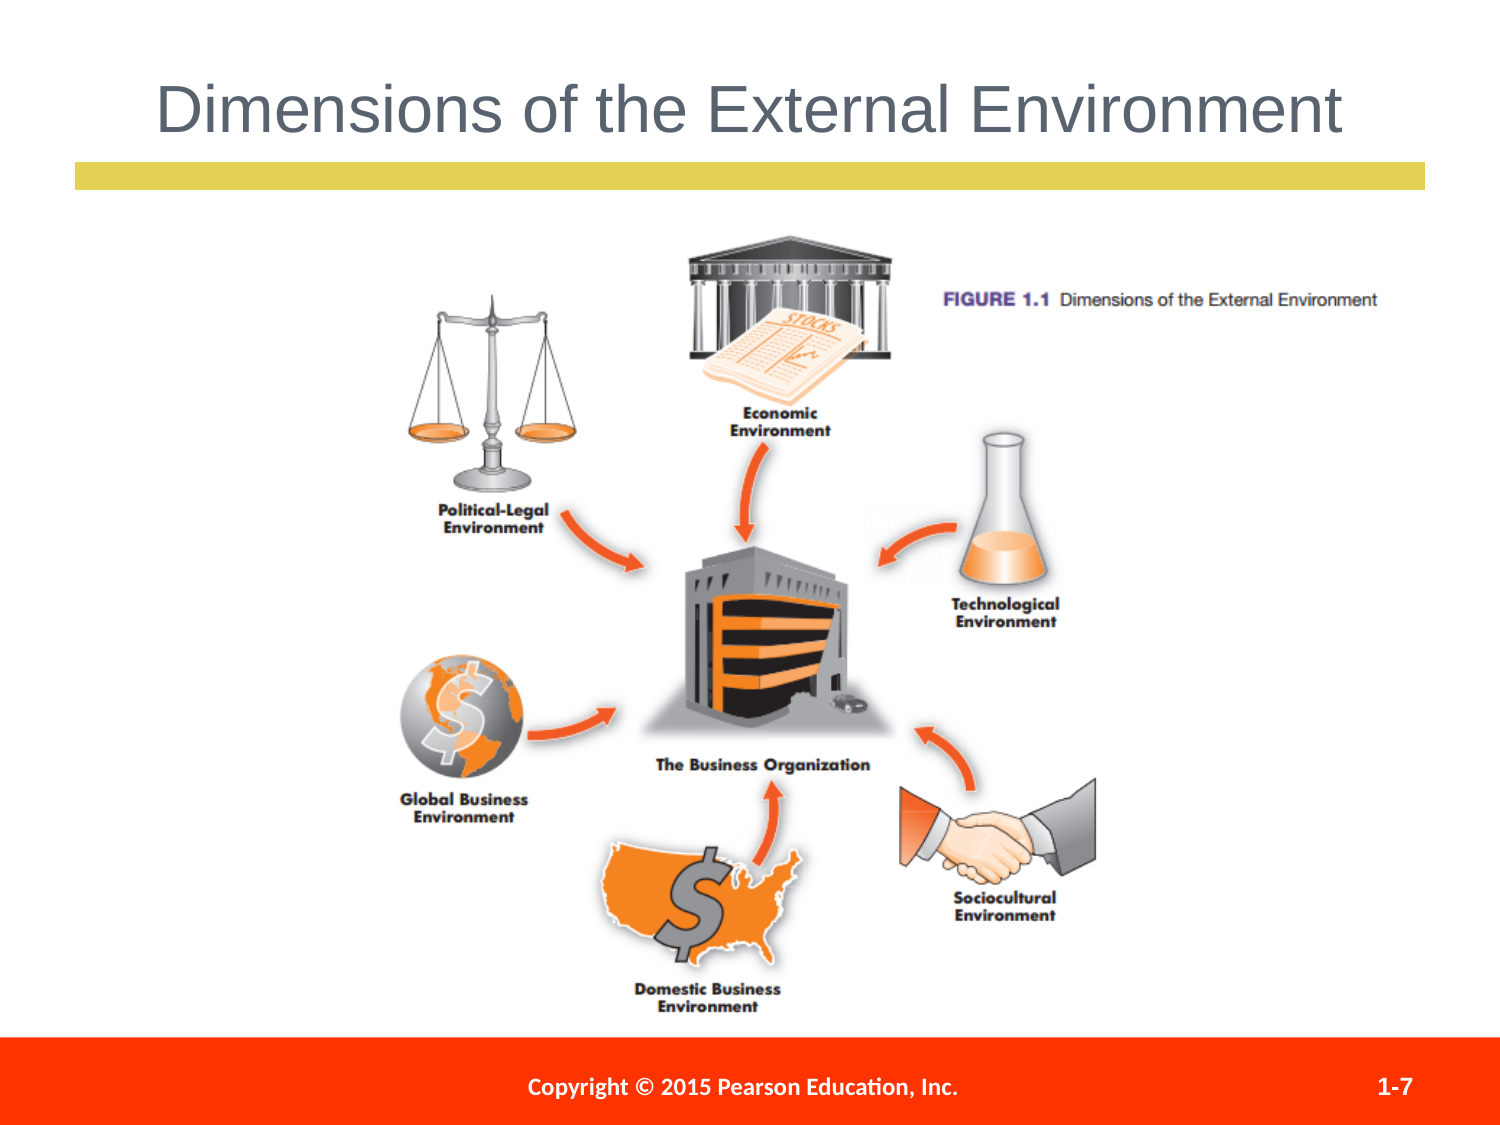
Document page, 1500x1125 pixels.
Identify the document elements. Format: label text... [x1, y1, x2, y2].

picture [312, 212, 1418, 1018]
title Dimensions of the External Environment [74, 12, 1426, 201]
